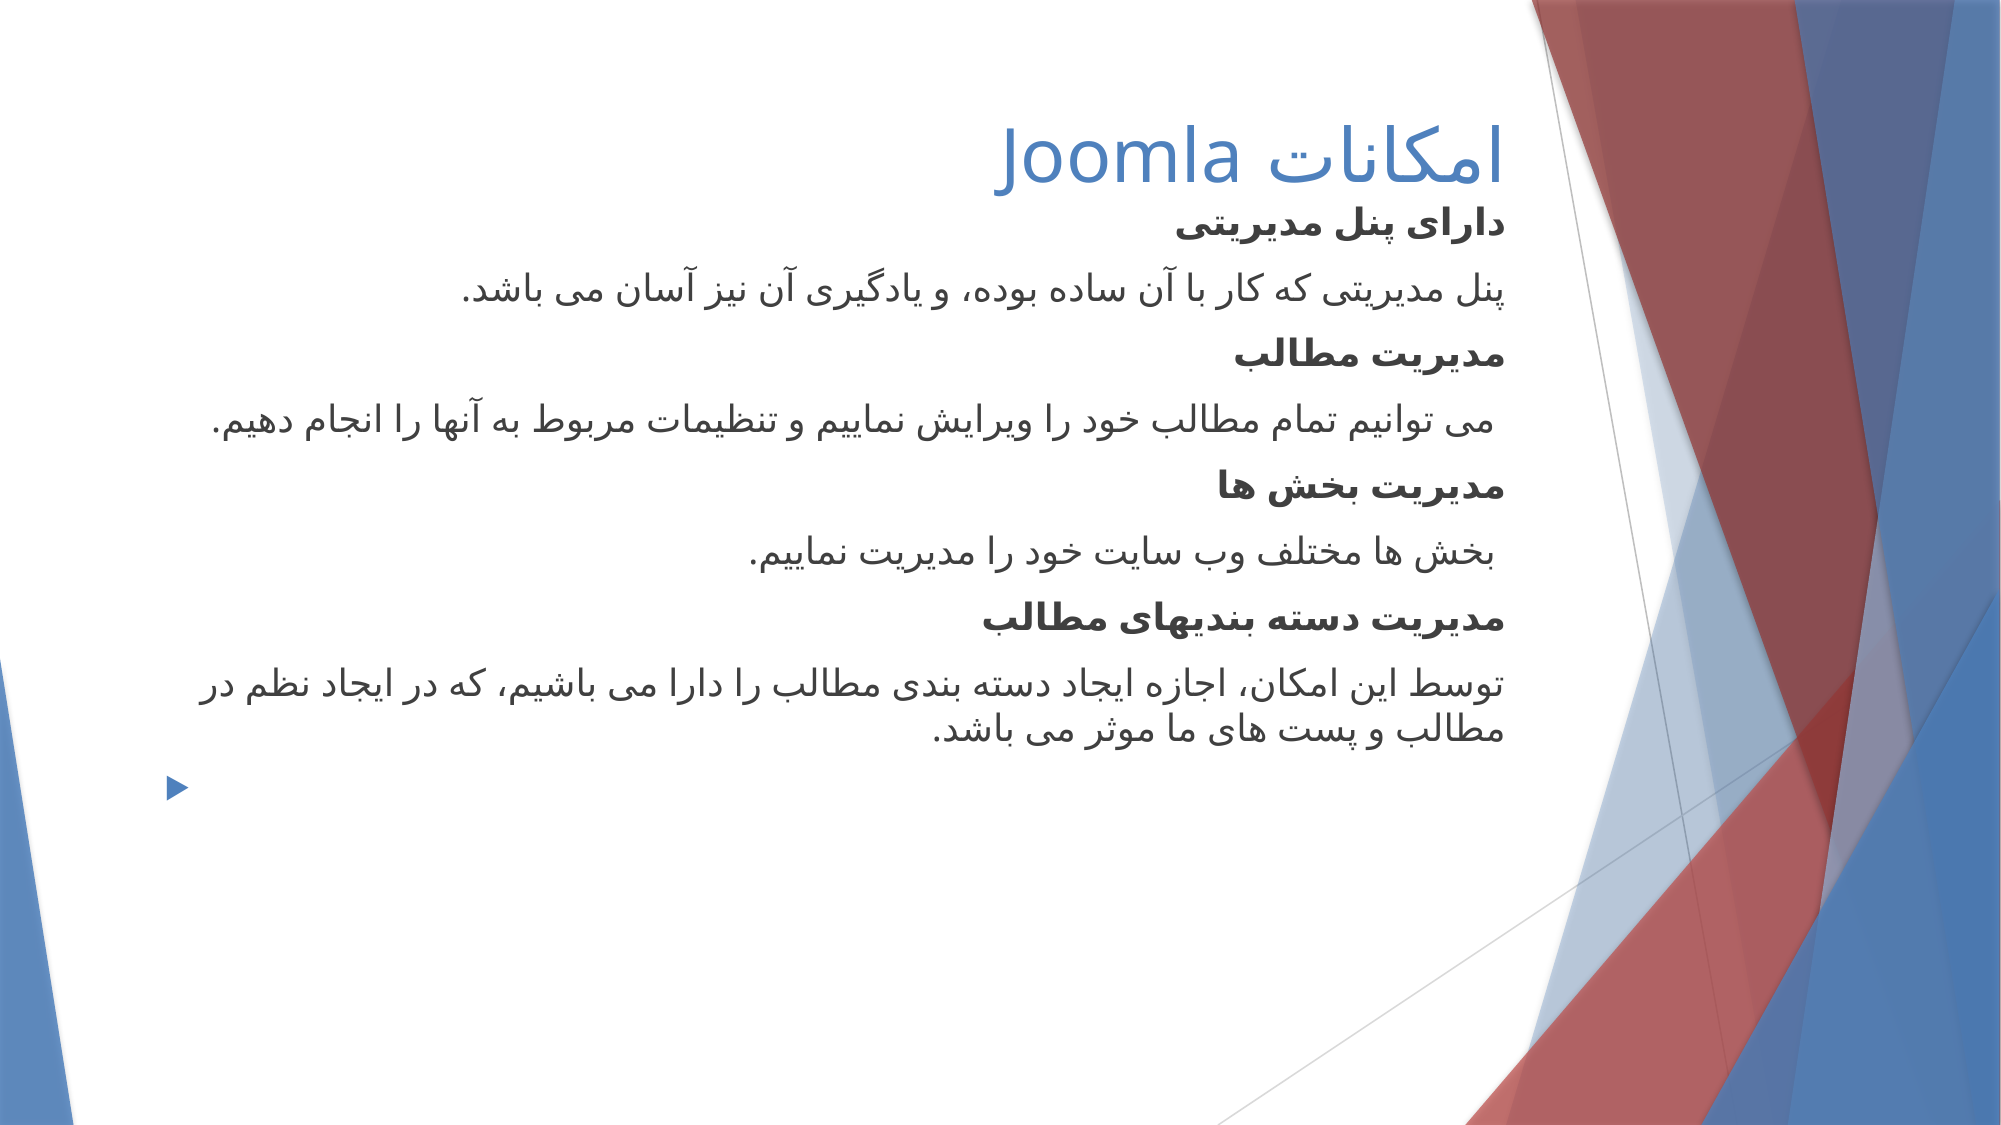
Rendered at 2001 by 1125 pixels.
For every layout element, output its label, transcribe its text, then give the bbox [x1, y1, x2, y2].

list دارای پنل مدیریتی پنل مدیریتی که کار با آن ساده بوده، و یادگیری آن نیز آسان می باشد. مدیریت مطالب می توانیم تمام مطالب خود را ویرایش نماییم و تنظیمات مربوط به آنها را انجام دهیم. مدیریت بخش ها بخش ها مختلف وب سایت خود را مدیریت نماییم. مدیریت دسته بندیهای مطالب توسط این امکان، اجازه ایجاد دسته بندی مطالب را دارا می باشیم، که در ایجاد نظم در مطالب و پست های ما موثر می باشد. [111, 190, 1522, 991]
title امکانات Joomla [111, 99, 1522, 190]
